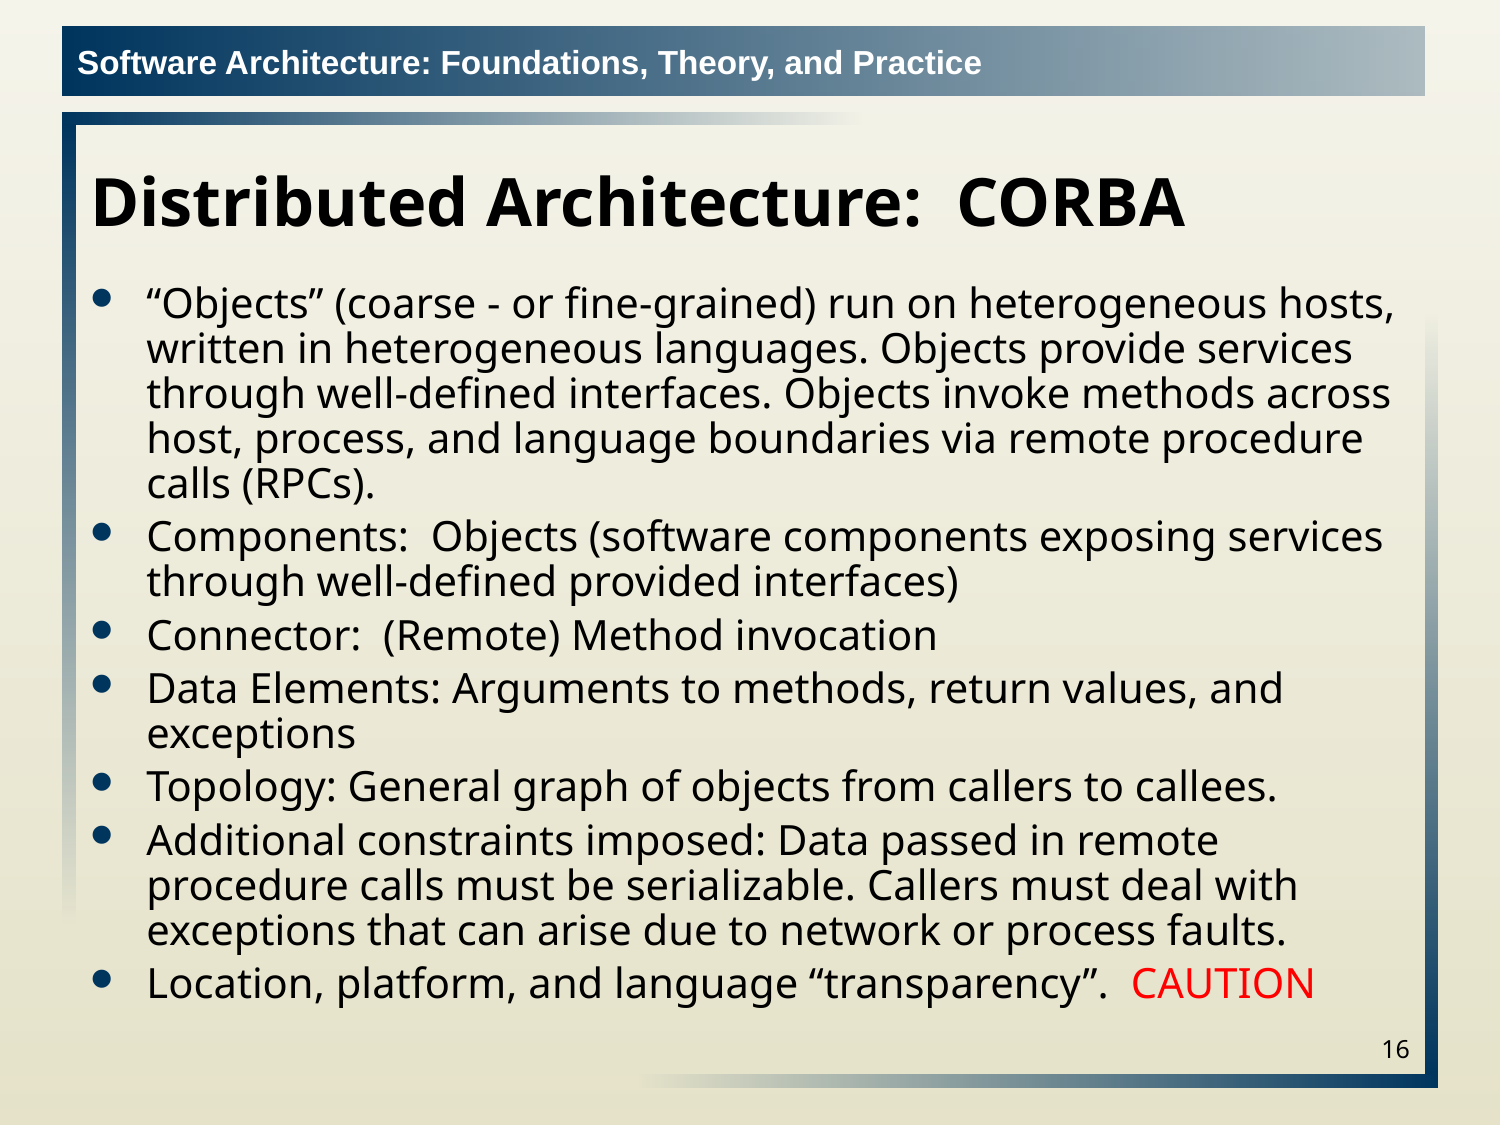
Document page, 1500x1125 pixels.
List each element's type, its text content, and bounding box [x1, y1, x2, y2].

title Distributed Architecture: CORBA [75, 125, 1425, 275]
slide_number 16 [1074, 999, 1426, 1076]
list “Objects” (coarse - or fine-grained) run on heterogeneous hosts, written in heterogeneous languages. Objects provide services through well-defined interfaces. Objects invoke methods across host, process, and language boundaries via remote procedure calls (RPCs). Components: Objects (software components exposing services through well-defined provided interfaces) Connector: (Remote) Method invocation Data Elements: Arguments to methods, return values, and exceptions Topology: General graph of objects from callers to callees. Additional constraints imposed: Data passed in remote procedure calls must be serializable. Callers must deal with exceptions that can arise due to network or process faults. Location, platform, and language “transparency”. CAUTION [75, 275, 1425, 963]
